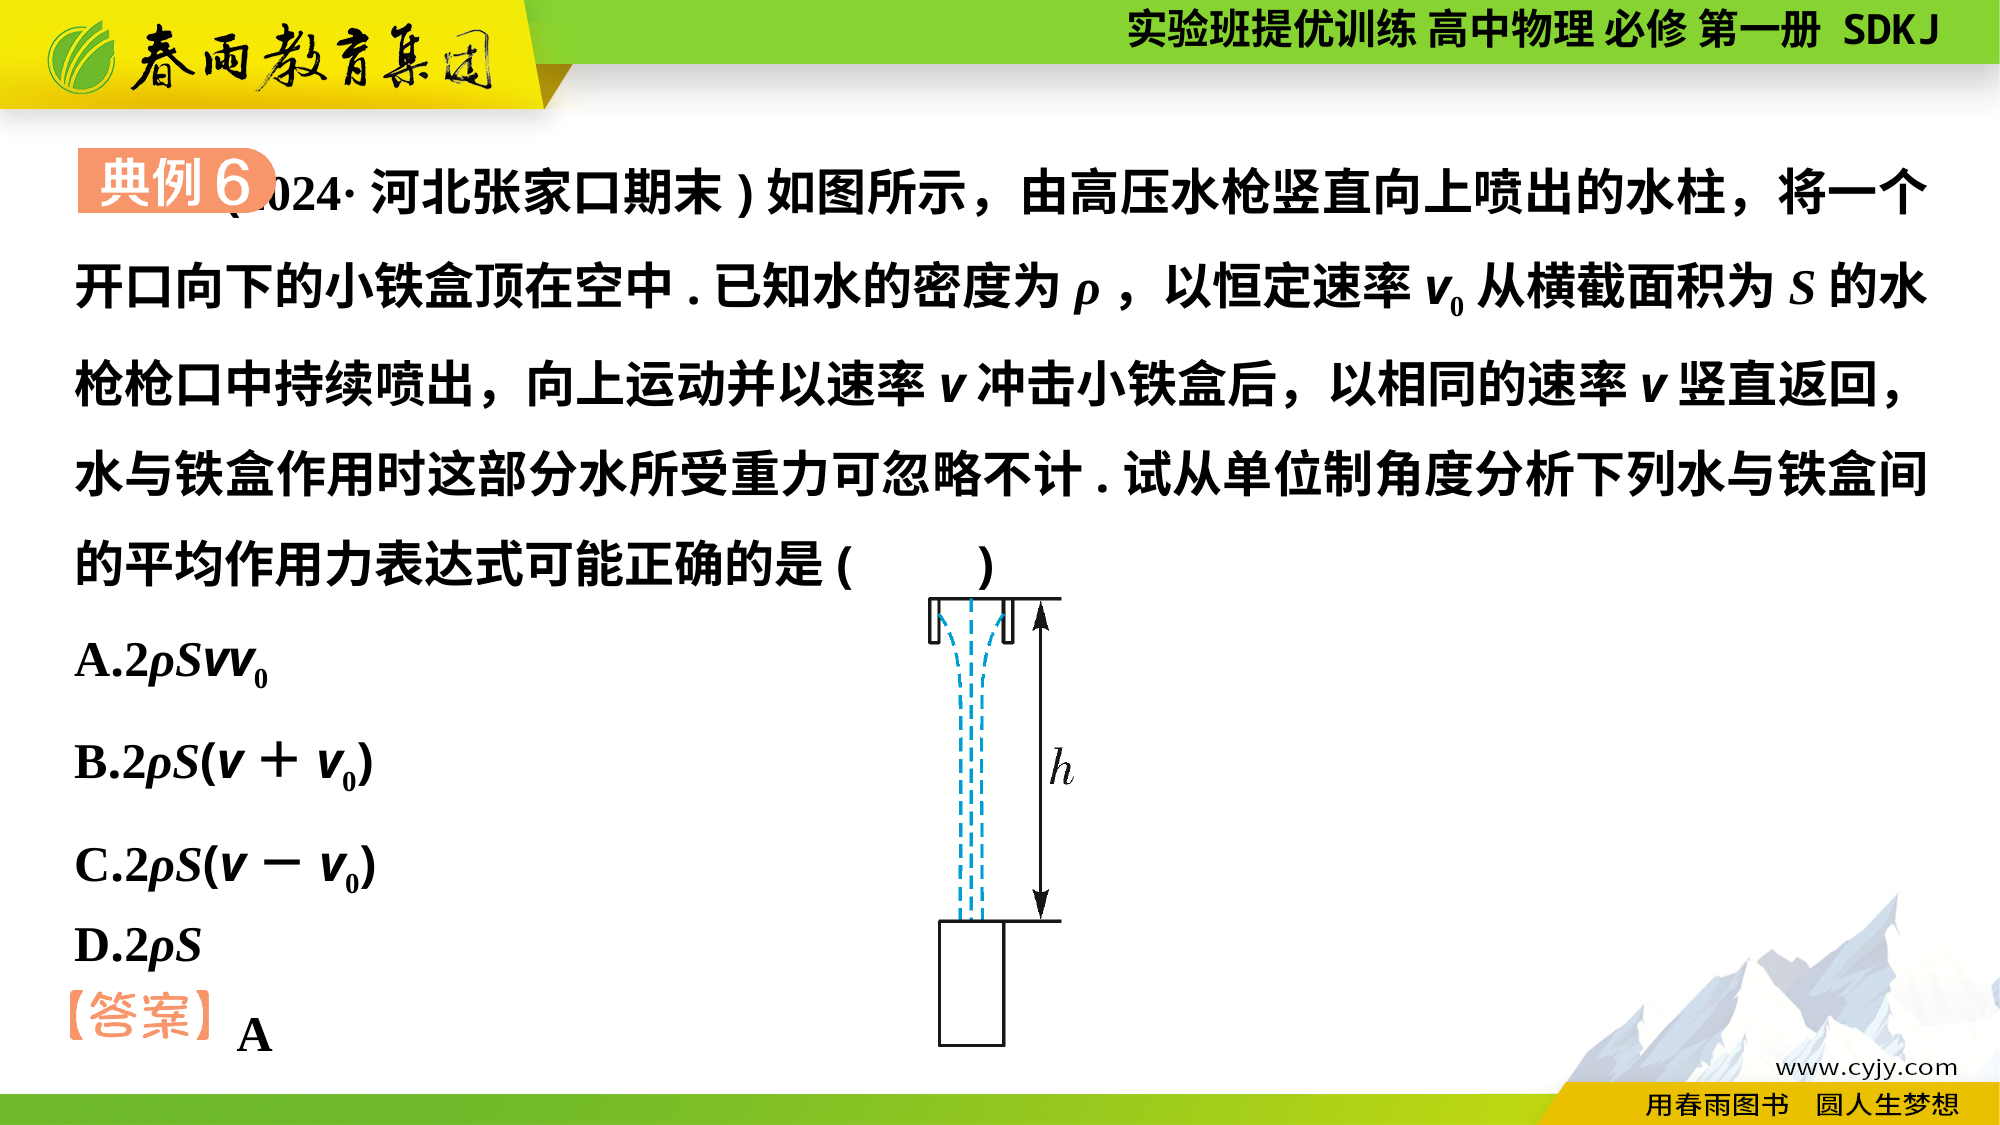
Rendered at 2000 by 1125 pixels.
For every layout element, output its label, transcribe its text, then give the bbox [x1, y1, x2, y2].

picture [0, 0, 2000, 1125]
text_box A [59, 963, 1944, 1069]
